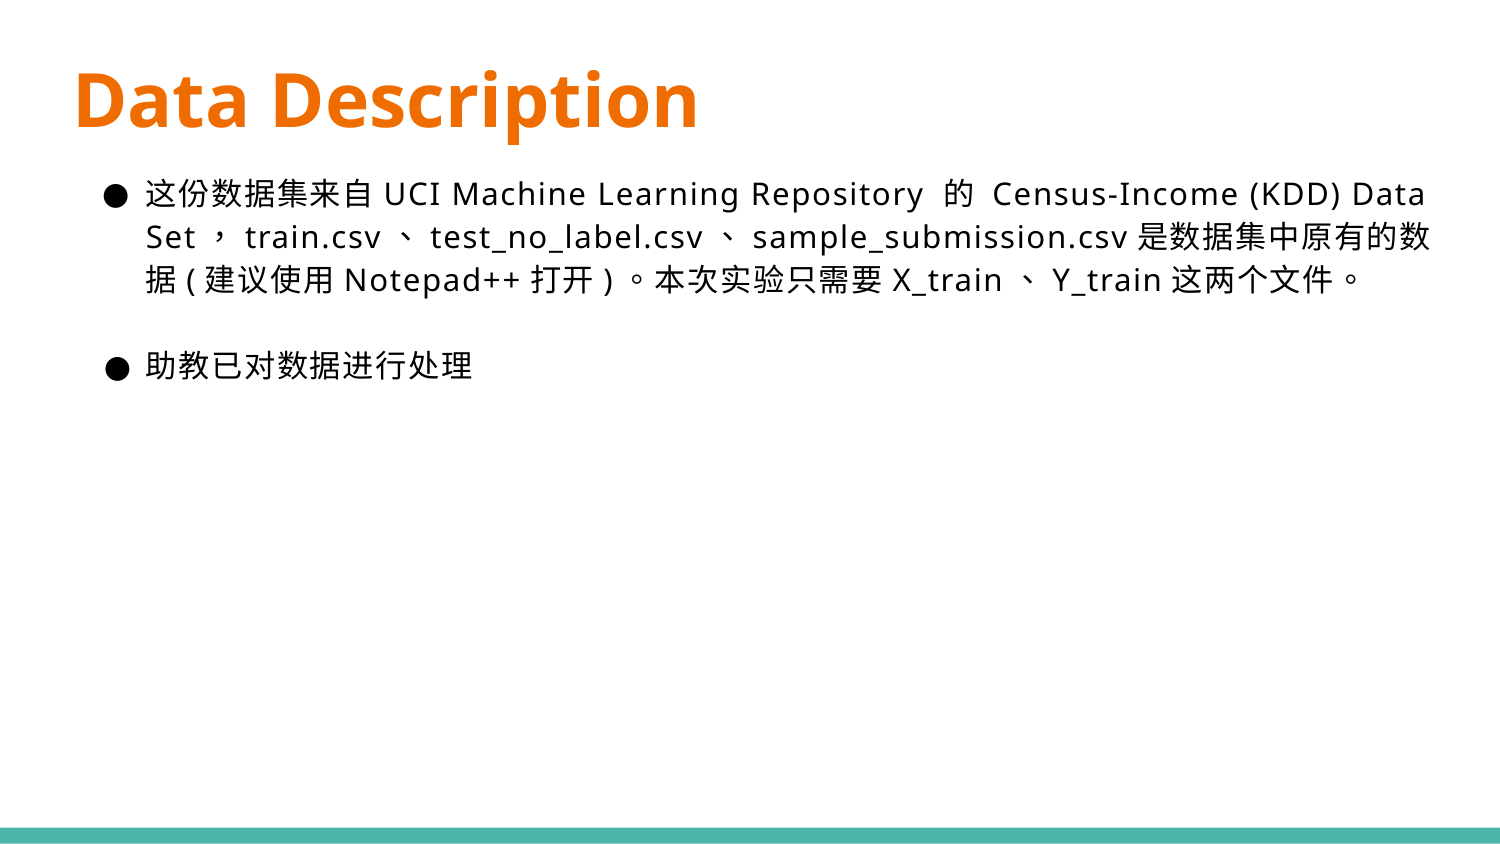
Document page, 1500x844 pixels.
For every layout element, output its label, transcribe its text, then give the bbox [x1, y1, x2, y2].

text_box 这份数据集来自UCI Machine Learning Repository 的 Census-Income (KDD) Data Set，train.csv、test_no_label.csv、sample_submission.csv是数据集中原有的数据(建议使用Notepad++打开)。本次实验只需要X_train、Y_train这两个文件。 助教已对数据进行处理 [78, 157, 1461, 815]
title Data Description [60, 41, 1110, 158]
